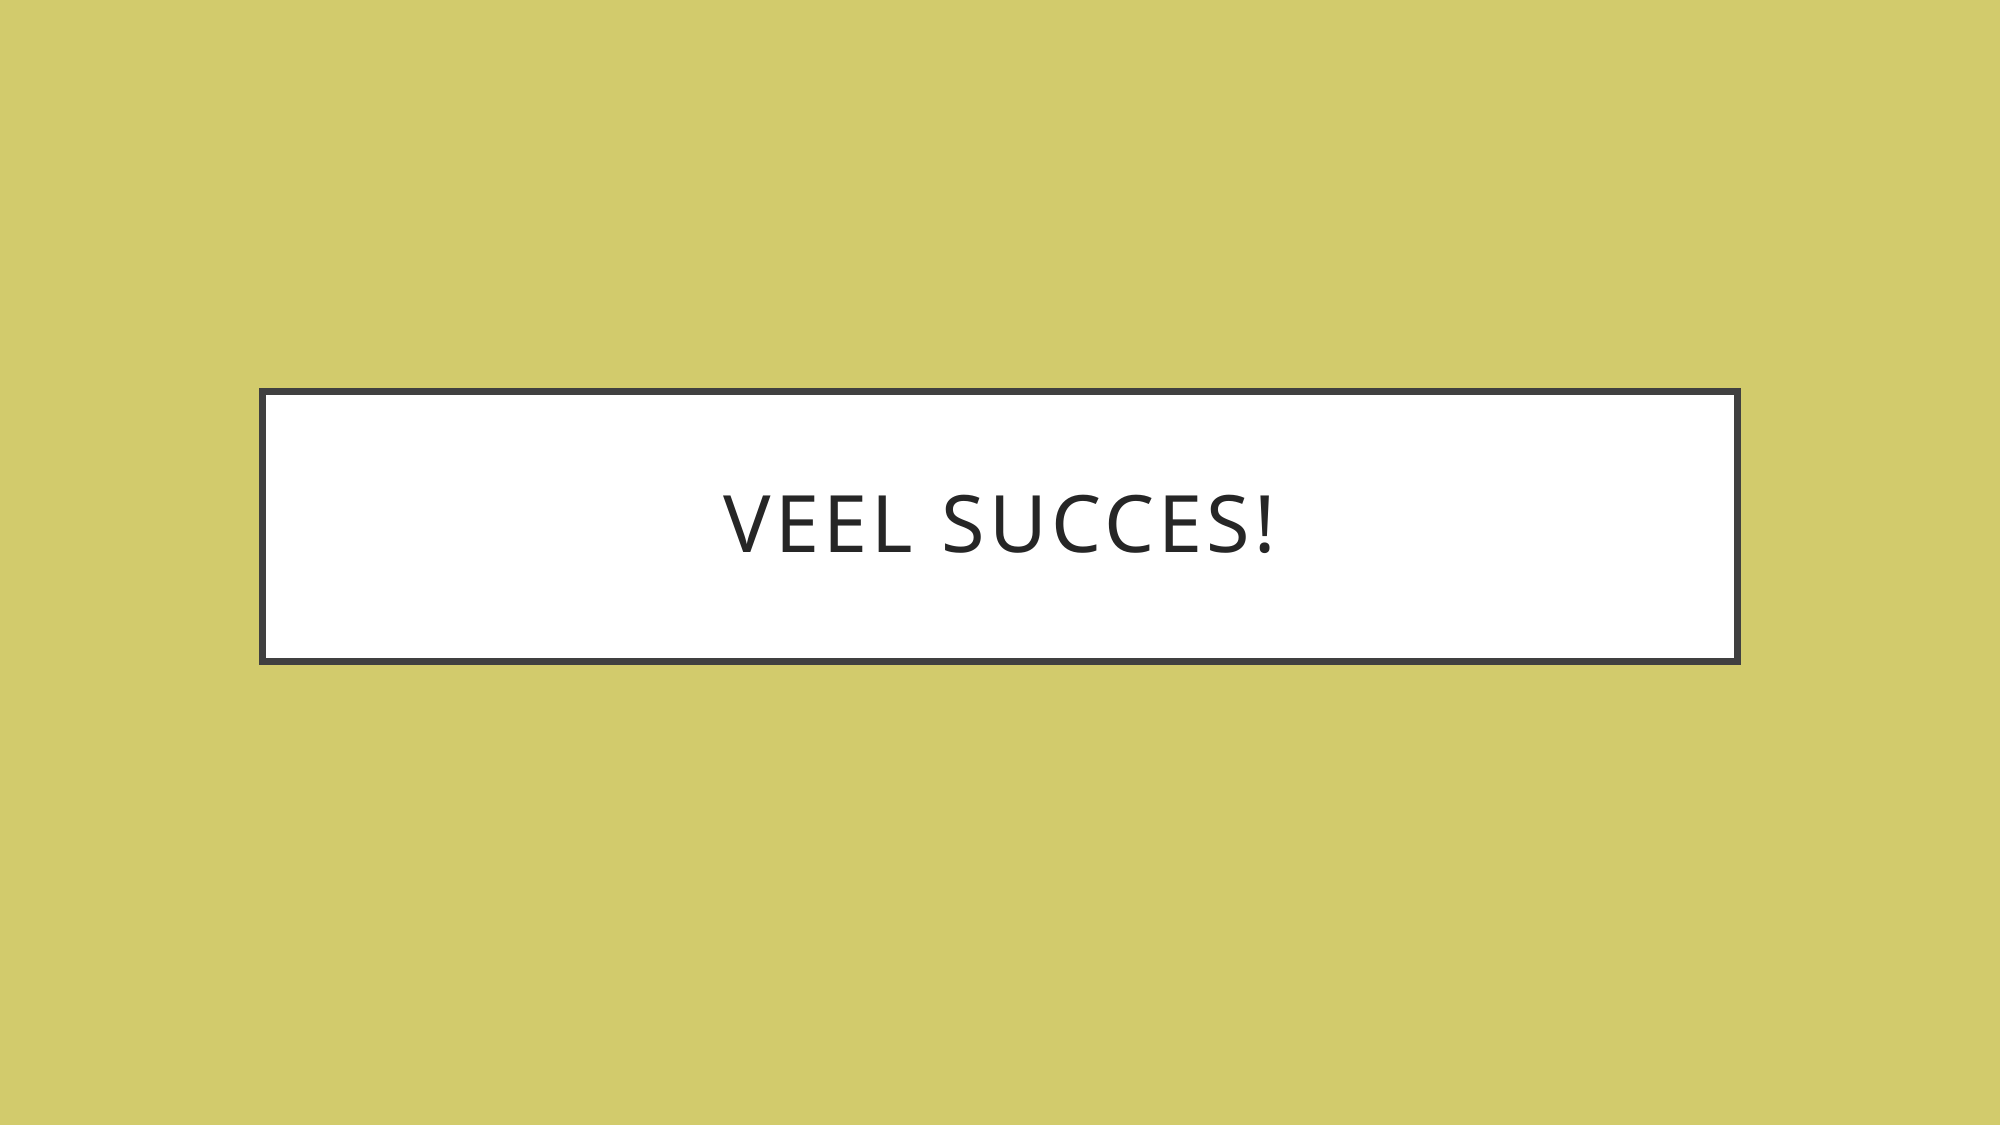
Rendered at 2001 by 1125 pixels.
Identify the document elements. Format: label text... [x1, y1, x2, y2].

title VEEL SUCCES! [259, 388, 1741, 665]
